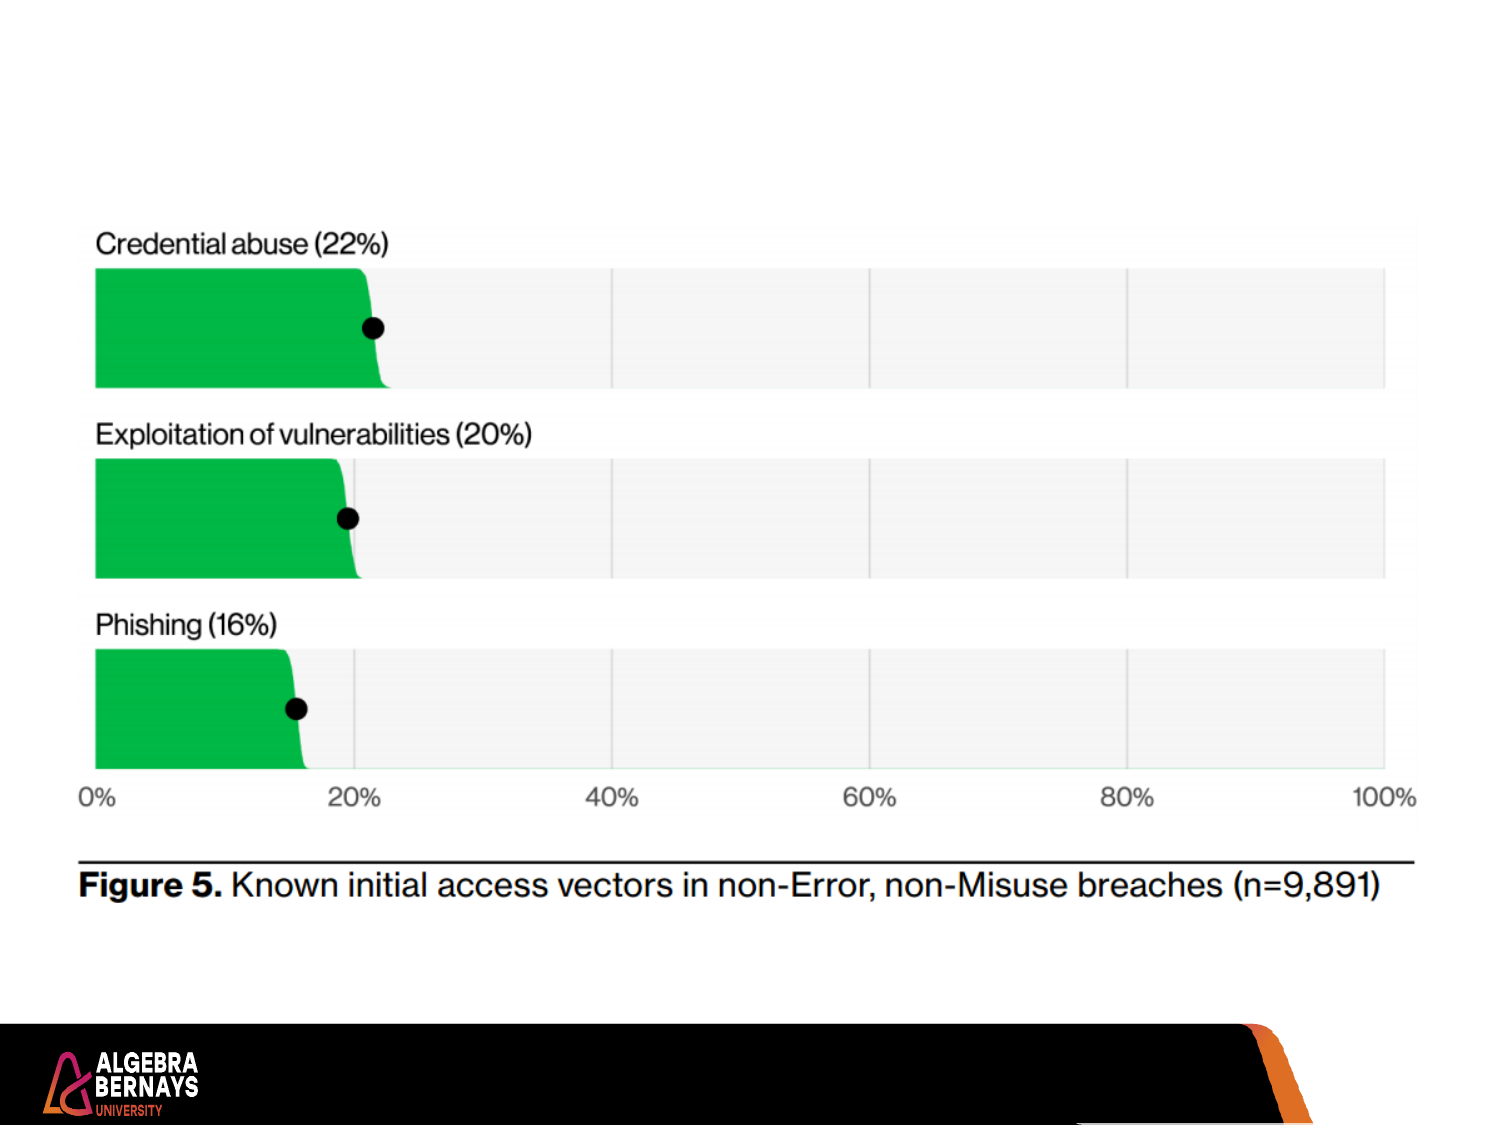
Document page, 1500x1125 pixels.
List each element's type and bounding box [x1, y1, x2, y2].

picture [58, 217, 1442, 908]
picture [0, 1023, 1468, 1125]
